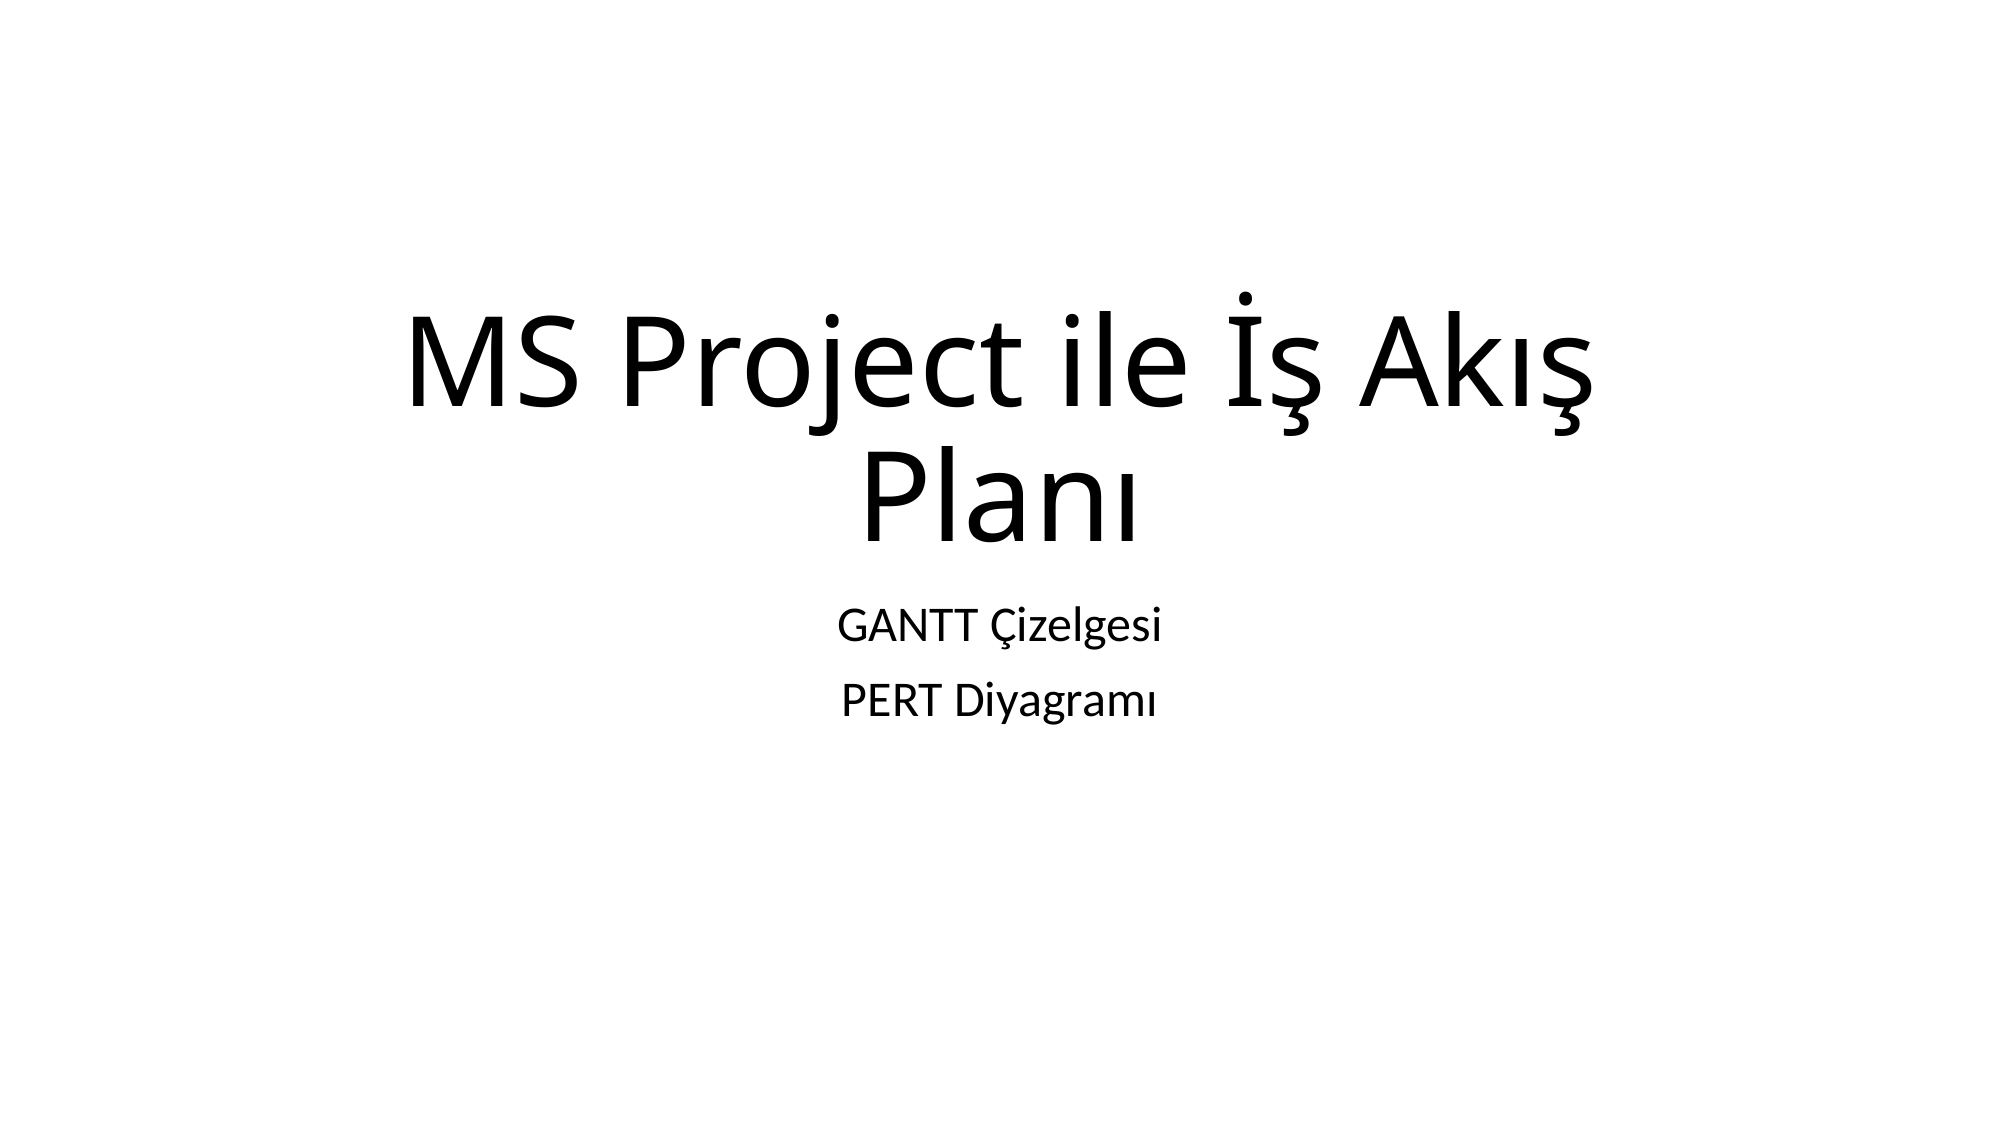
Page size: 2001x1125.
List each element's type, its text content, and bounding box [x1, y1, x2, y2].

title MS Project ile İş Akış Planı [249, 184, 1750, 576]
subtitle GANTT Çizelgesi PERT Diyagramı [249, 590, 1750, 863]
